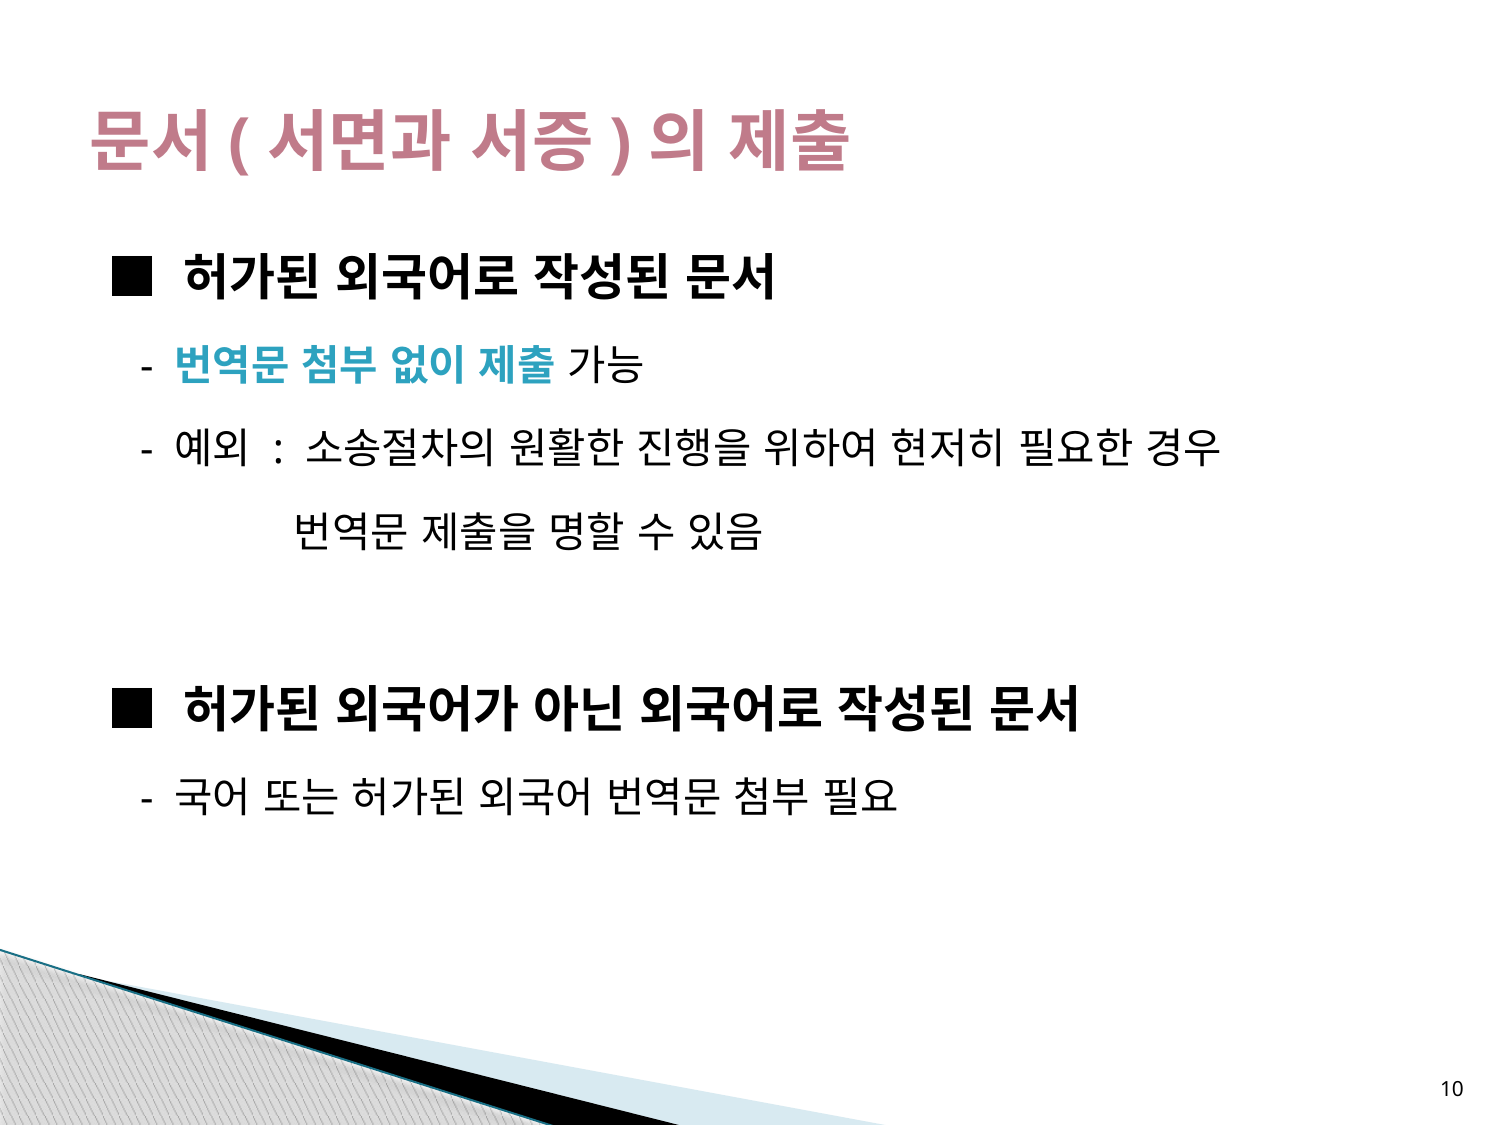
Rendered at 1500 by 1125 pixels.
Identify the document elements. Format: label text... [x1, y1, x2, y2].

slide_number 10 [1418, 1051, 1479, 1112]
list ■ 허가된 외국어로 작성된 문서 - 번역문 첨부 없이 제출 가능 - 예외 : 소송절차의 원활한 진행을 위하여 현저히 필요한 경우 번역문 제출을 명할 수 있음 ■ 허가된 외국어가 아닌 외국어로 작성된 문서 - 국어 또는 허가된 외국어 번역문 첨부 필요 [75, 233, 1425, 1047]
title 문서(서면과 서증)의 제출 [75, 45, 1425, 233]
